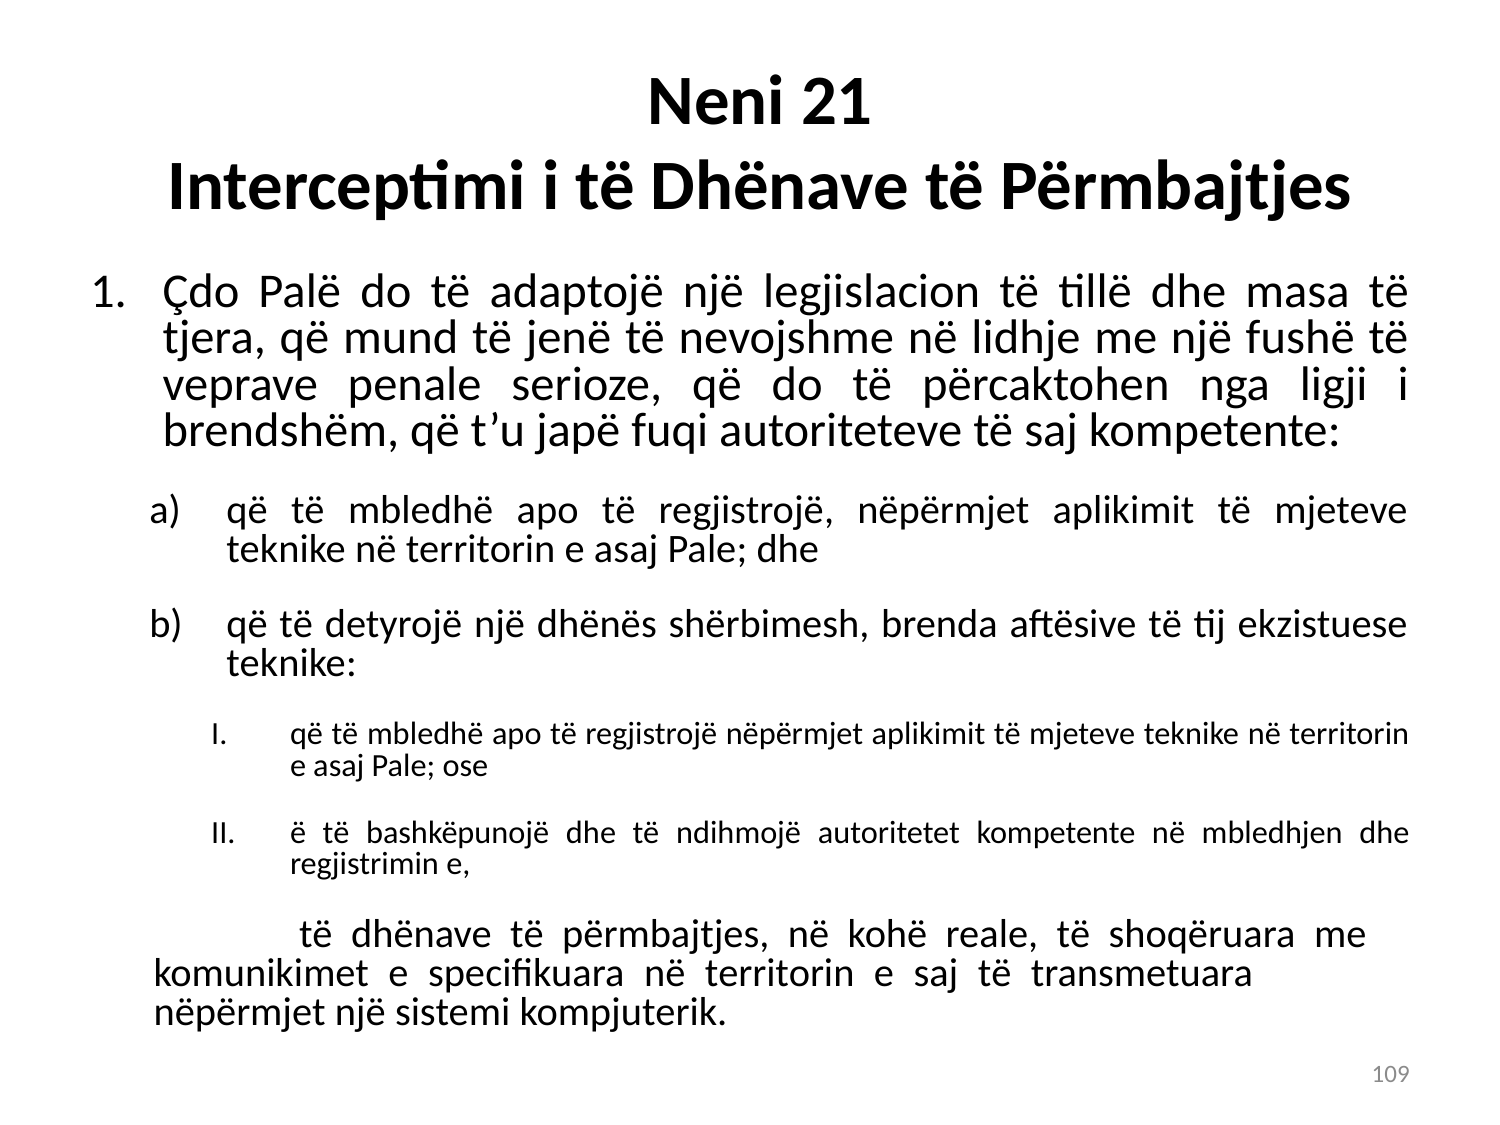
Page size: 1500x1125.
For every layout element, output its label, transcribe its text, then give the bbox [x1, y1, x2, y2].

title Neni 21 Interceptimi i të Dhënave të Përmbajtjes [74, 44, 1447, 233]
slide_number 109 [1074, 1042, 1425, 1103]
list Çdo Palë do të adaptojë një legjislacion të tillë dhe masa të tjera, që mund të jenë të nevojshme në lidhje me një fushë të veprave penale serioze, që do të përcaktohen nga ligji i brendshëm, që t’u japë fuqi autoriteteve të saj kompetente: që të mbledhë apo të regjistrojë, nëpërmjet aplikimit të mjeteve teknike në territorin e asaj Pale; dhe që të detyrojë një dhënës shërbimesh, brenda aftësive të tij ekzistuese teknike: që të mbledhë apo të regjistrojë nëpërmjet aplikimit të mjeteve teknike në territorin e asaj Pale; ose ë të bashkëpunojë dhe të ndihmojë autoritetet kompetente në mbledhjen dhe regjistrimin e, të dhënave të përmbajtjes, në kohë reale, të shoqëruara me komunikimet e specifikuara në territorin e saj të transmetuara nëpërmjet një sistemi kompjuterik. [74, 262, 1426, 1043]
